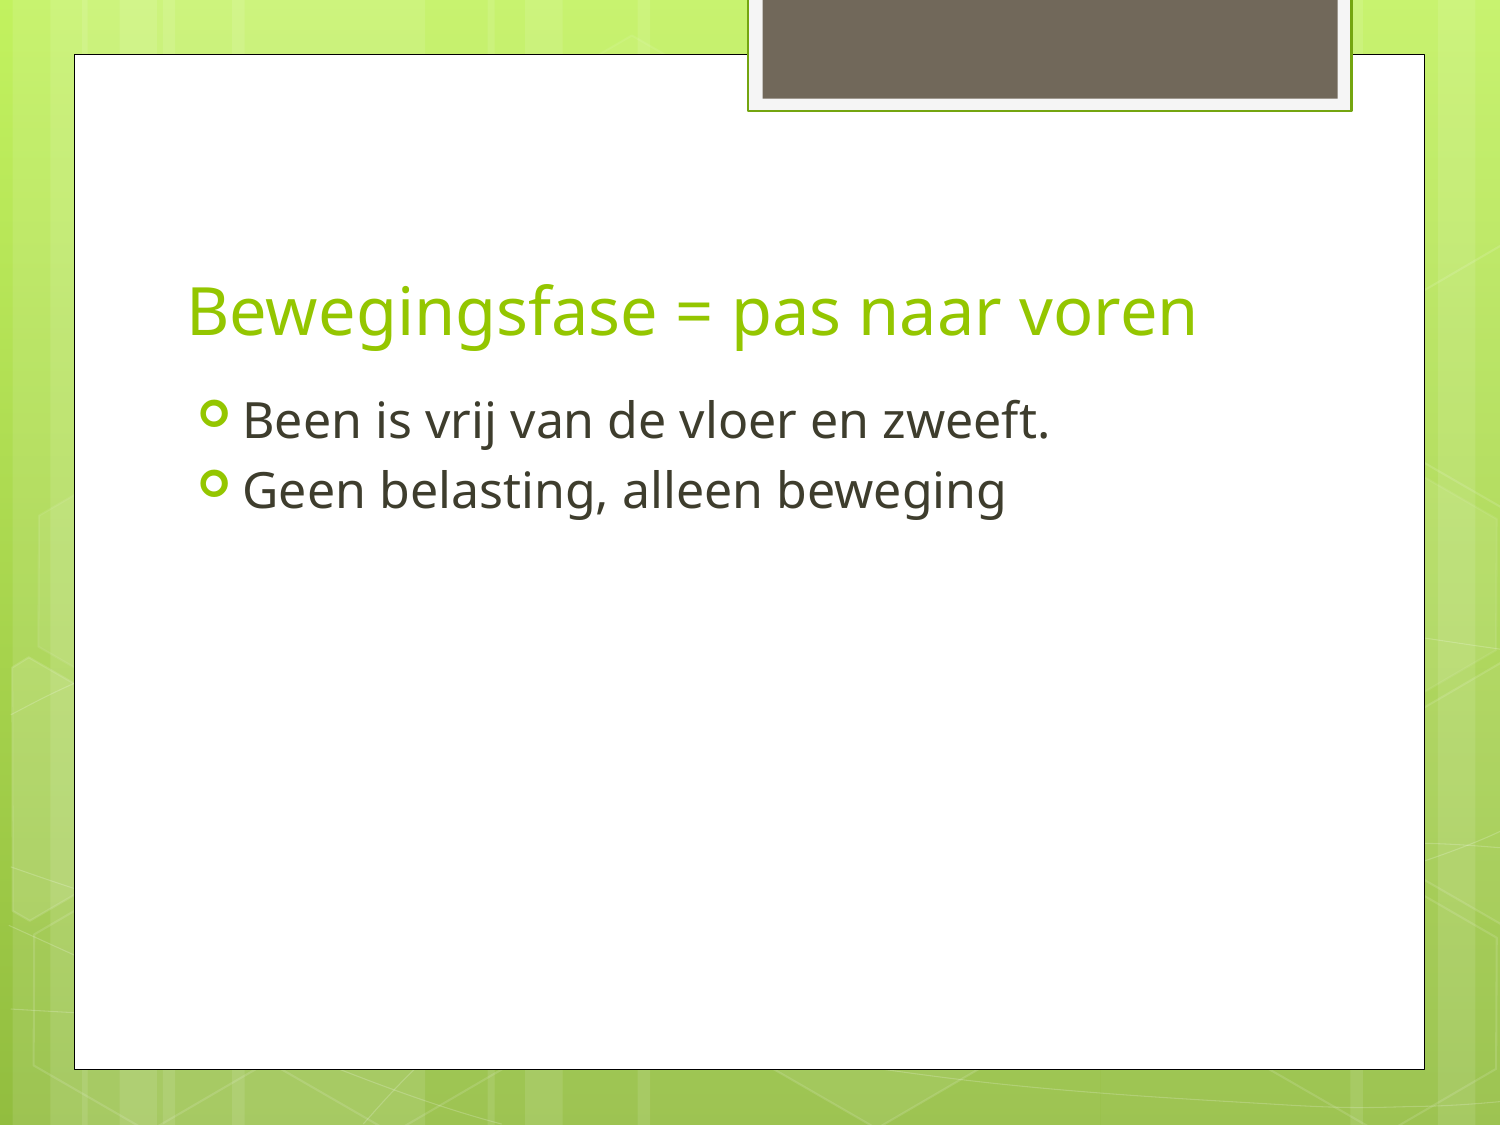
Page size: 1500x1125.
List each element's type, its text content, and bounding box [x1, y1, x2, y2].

list Been is vrij van de vloer en zweeft. Geen belasting, alleen beweging [171, 381, 1283, 957]
title Bewegingsfase = pas naar voren [171, 168, 1324, 357]
